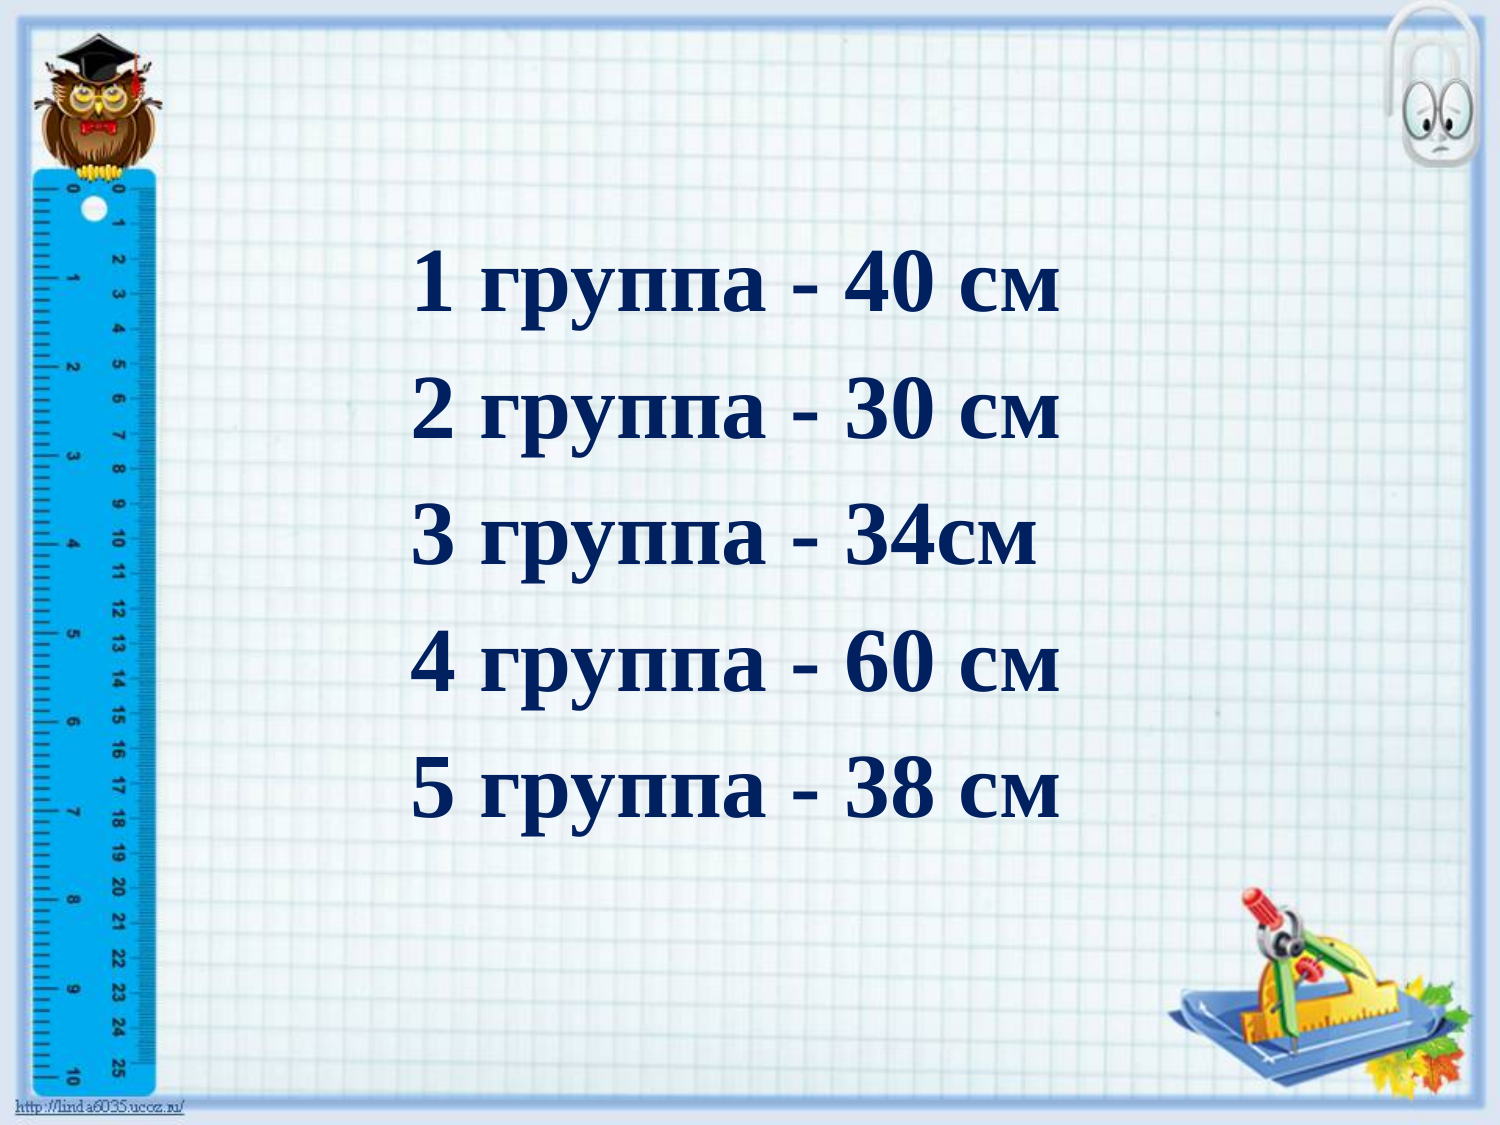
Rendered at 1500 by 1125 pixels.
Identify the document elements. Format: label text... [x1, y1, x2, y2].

text_box 1 группа - 40 см 2 группа - 30 см 3 группа - 34см 4 группа - 60 см 5 группа - 38 см [395, 196, 1187, 844]
picture [0, 0, 1500, 1125]
